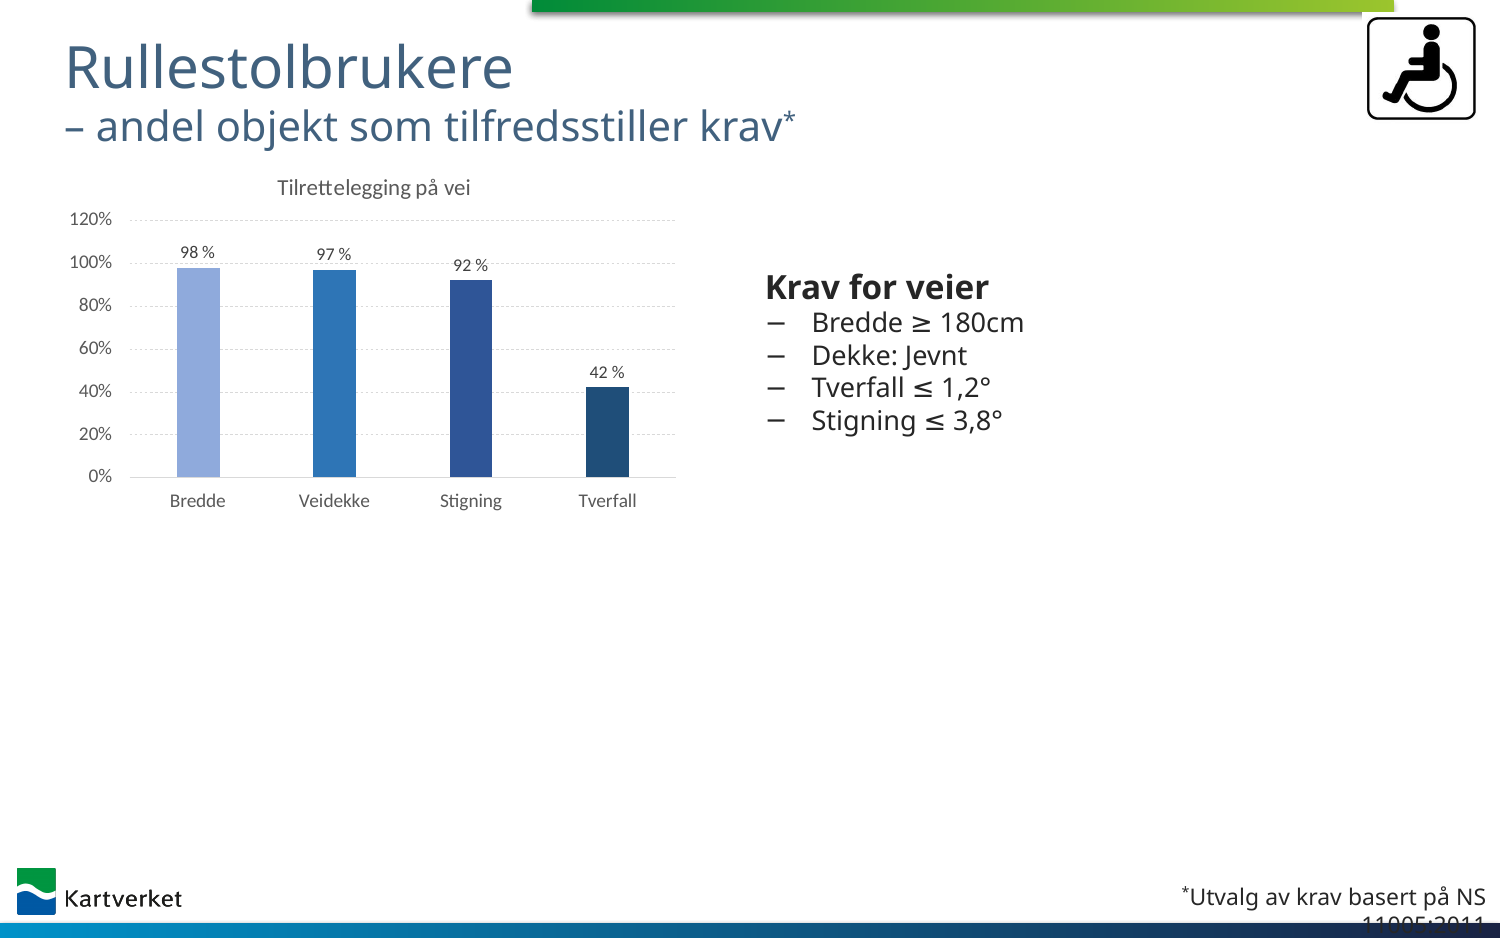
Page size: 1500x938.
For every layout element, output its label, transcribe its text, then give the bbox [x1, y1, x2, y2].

text_box *Utvalg av krav basert på NS 11005:2011 [1068, 873, 1500, 938]
picture [1362, 12, 1481, 126]
picture [62, 166, 687, 519]
text_box Rullestolbrukere – andel objekt som tilfredsstiller krav* [49, 25, 1431, 158]
text_box Krav for veier Bredde ≥ 180cm Dekke: Jevnt Tverfall ≤ 1,2° Stigning ≤ 3,8° [750, 258, 1234, 444]
